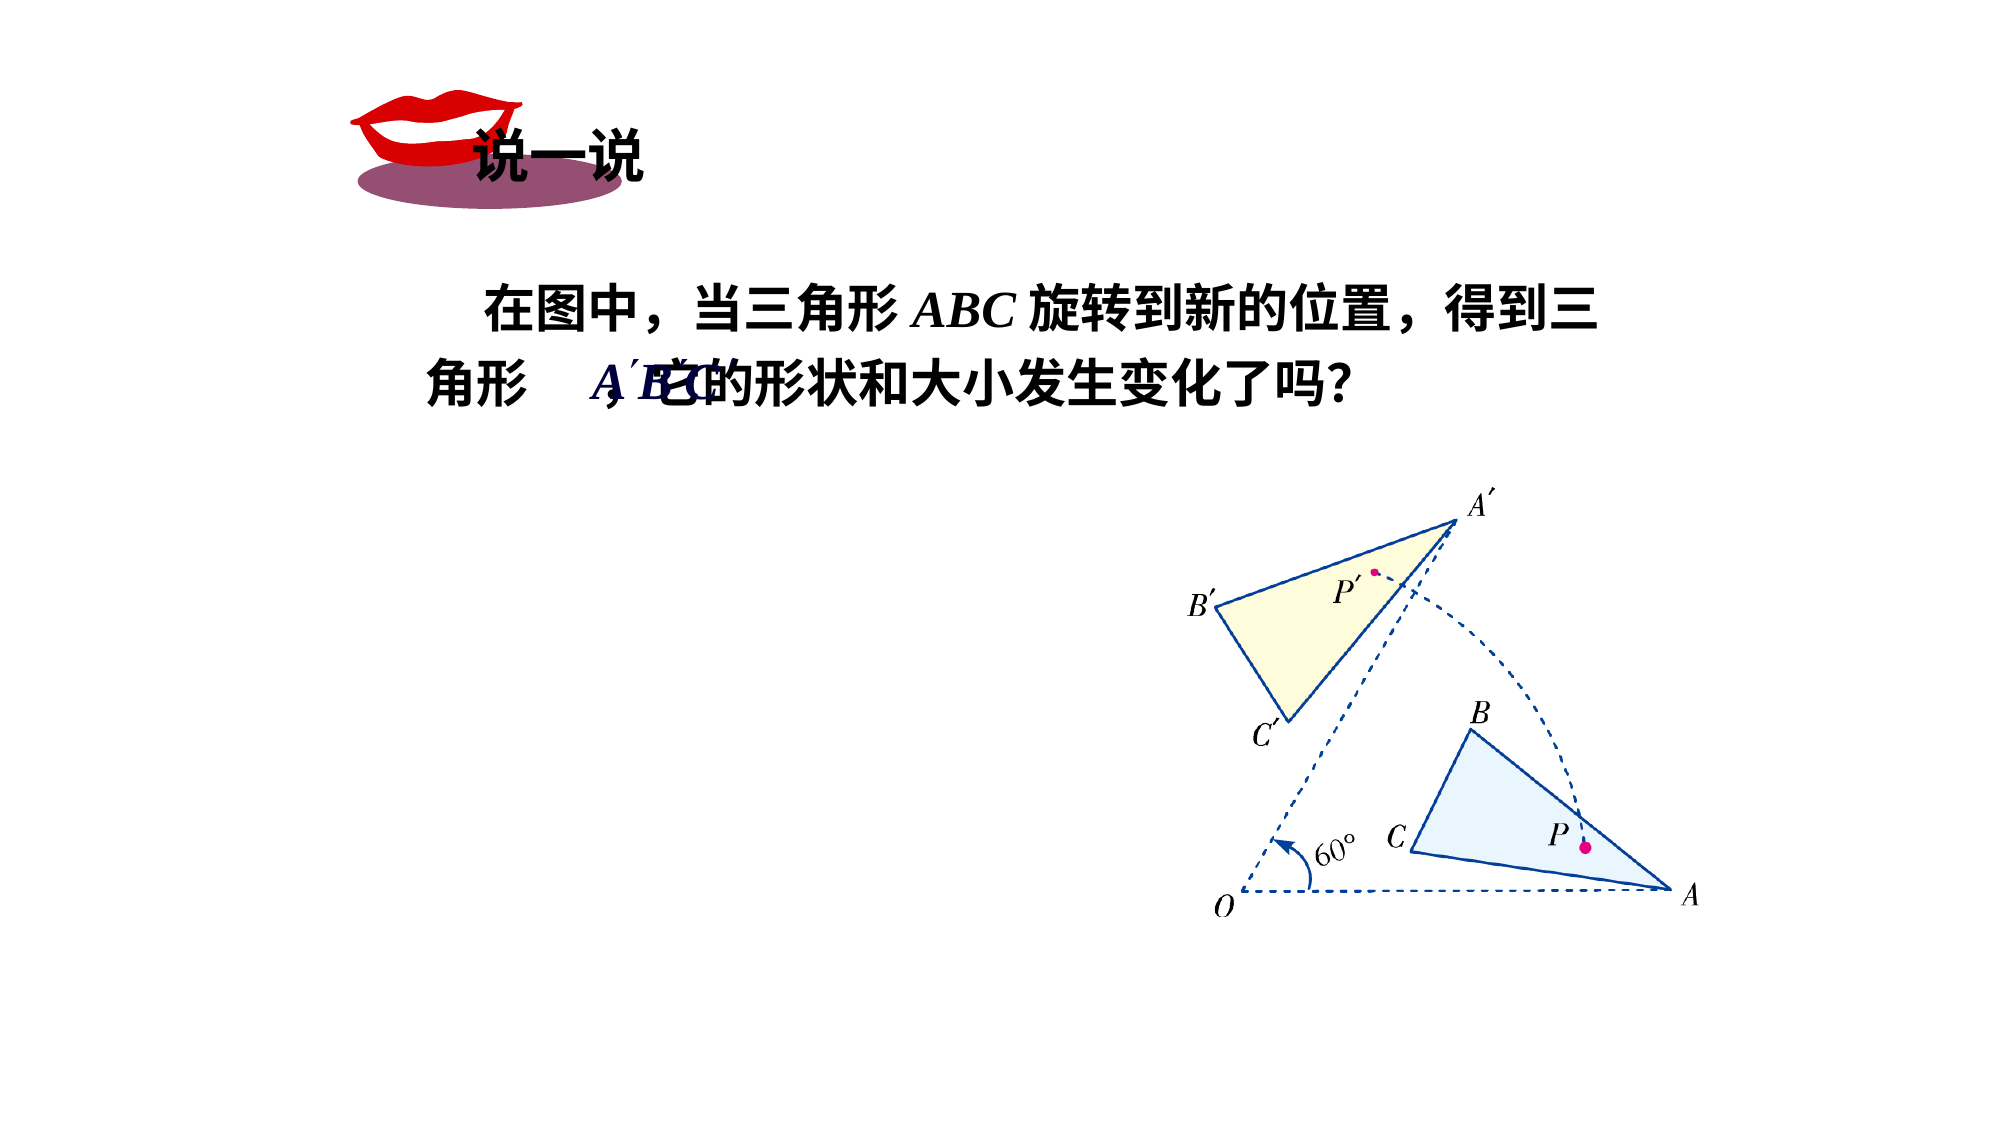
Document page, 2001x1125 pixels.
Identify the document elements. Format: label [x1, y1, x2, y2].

text_box [409, 255, 1635, 421]
picture [1187, 487, 1699, 917]
text_box [350, 90, 698, 209]
